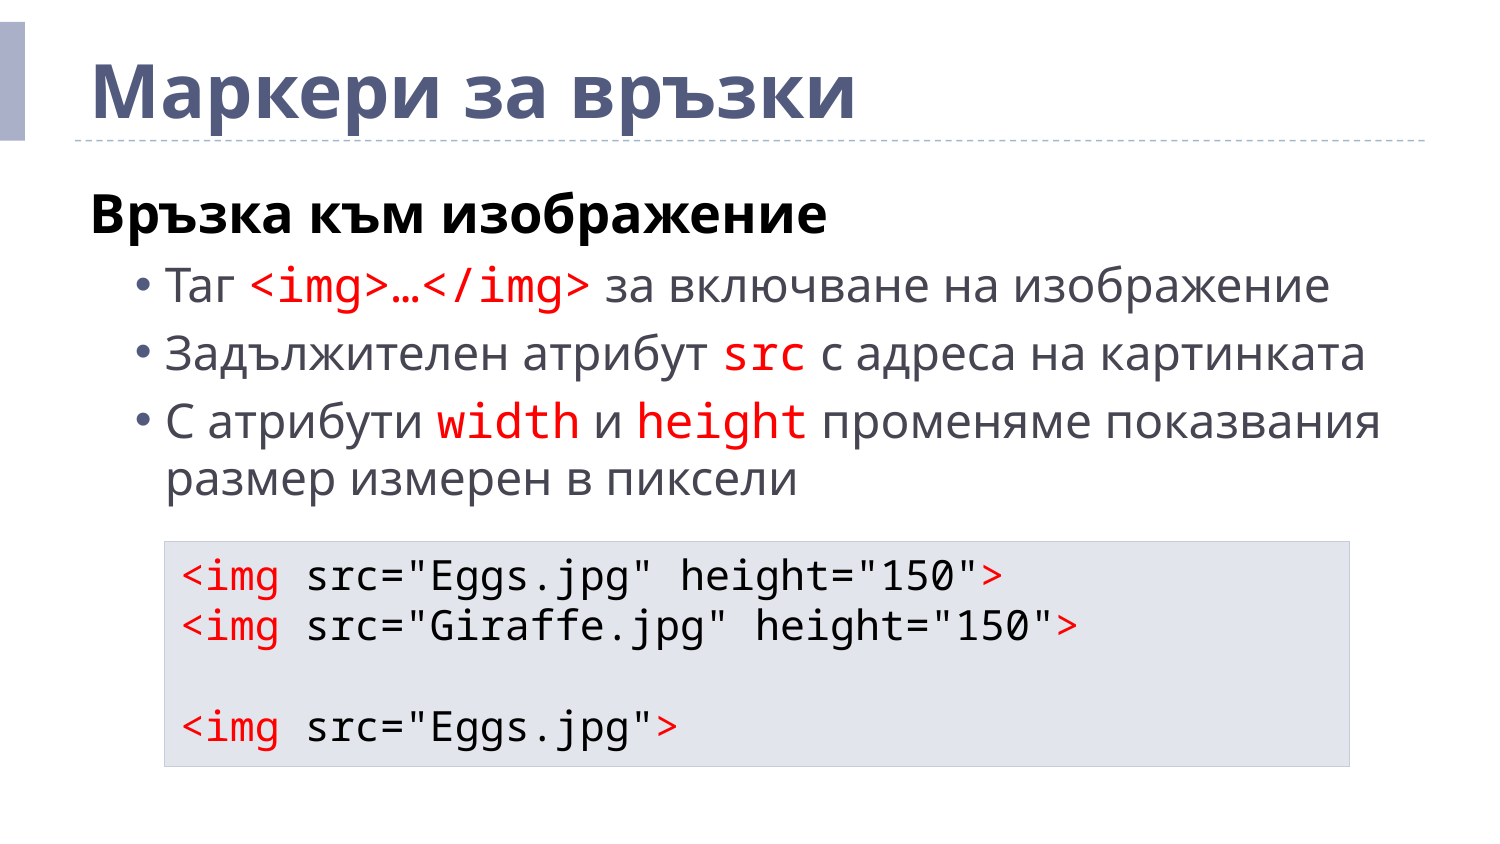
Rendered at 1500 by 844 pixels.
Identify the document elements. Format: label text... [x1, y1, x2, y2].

title Маркери за връзки [75, 18, 1475, 141]
text_box <img src="Eggs.jpg" height="150"> <img src="Giraffe.jpg" height="150"> <img src="Eggs.jpg"> [164, 541, 1350, 767]
list Връзка към изображение Таг <img>…</img> за включване на изображение Задължителен атрибут src с адреса на картинката С атрибути width и height променяме показвания размер измерен в пиксели [75, 171, 1475, 835]
